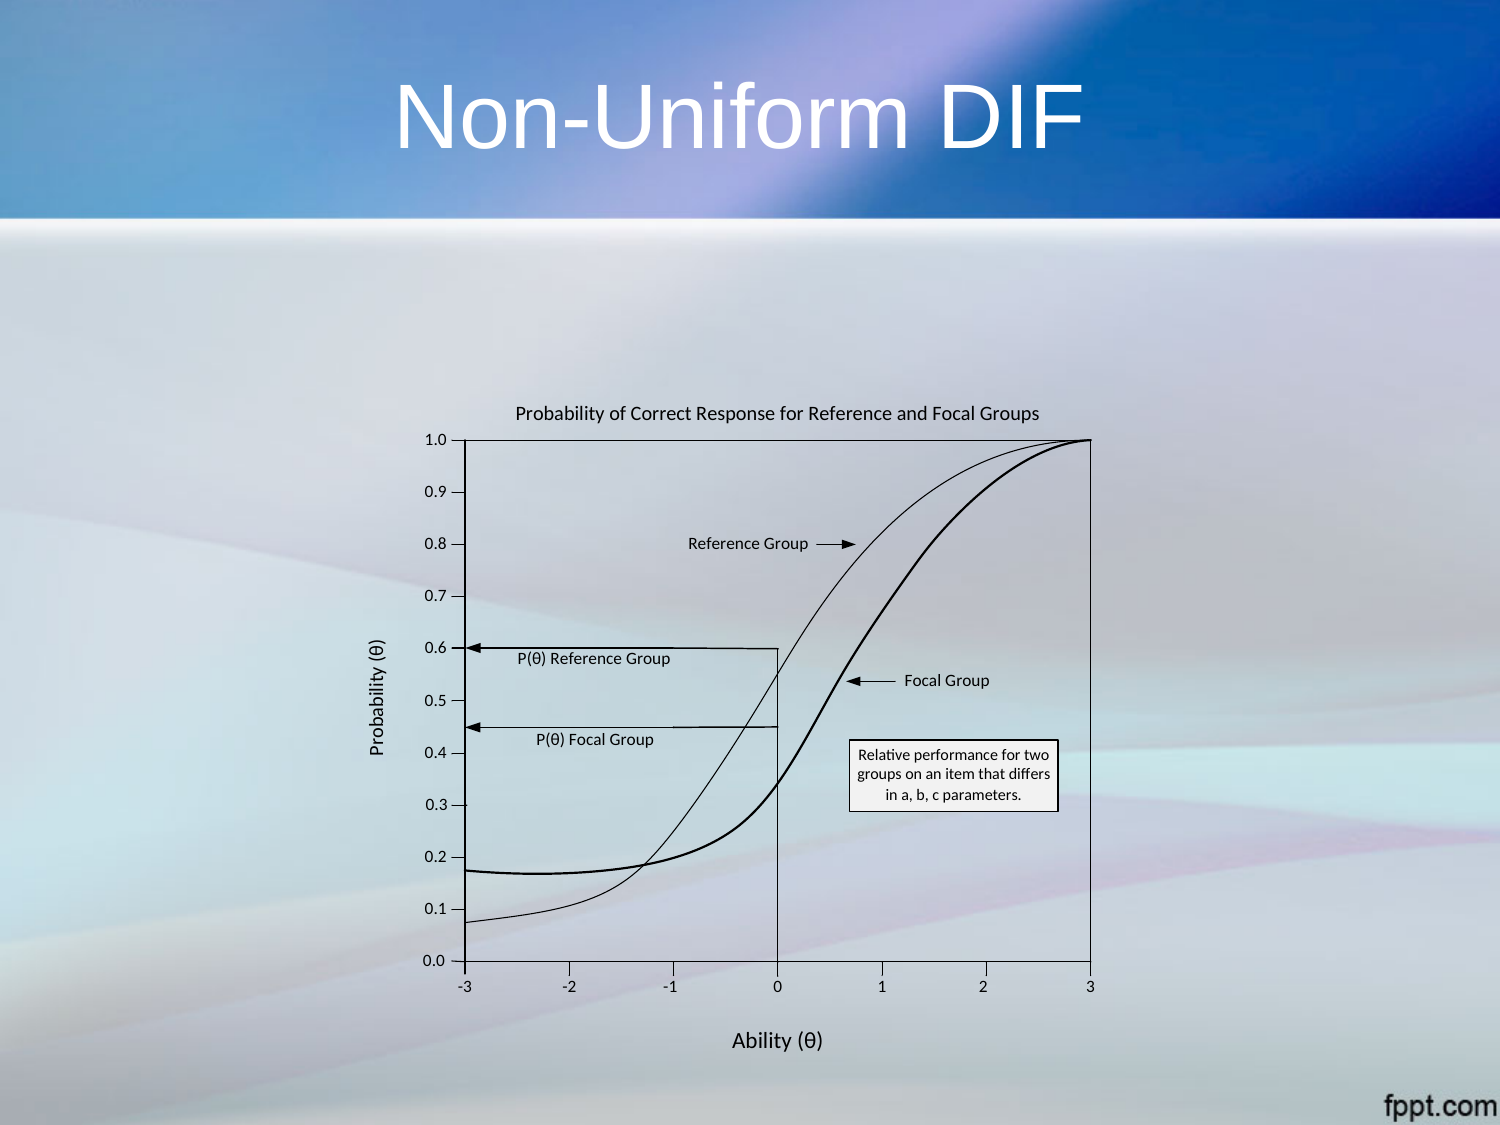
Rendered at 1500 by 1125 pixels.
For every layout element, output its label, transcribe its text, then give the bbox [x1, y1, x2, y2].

title Non-Uniform DIF [64, 31, 1415, 192]
picture [0, 0, 1500, 1125]
